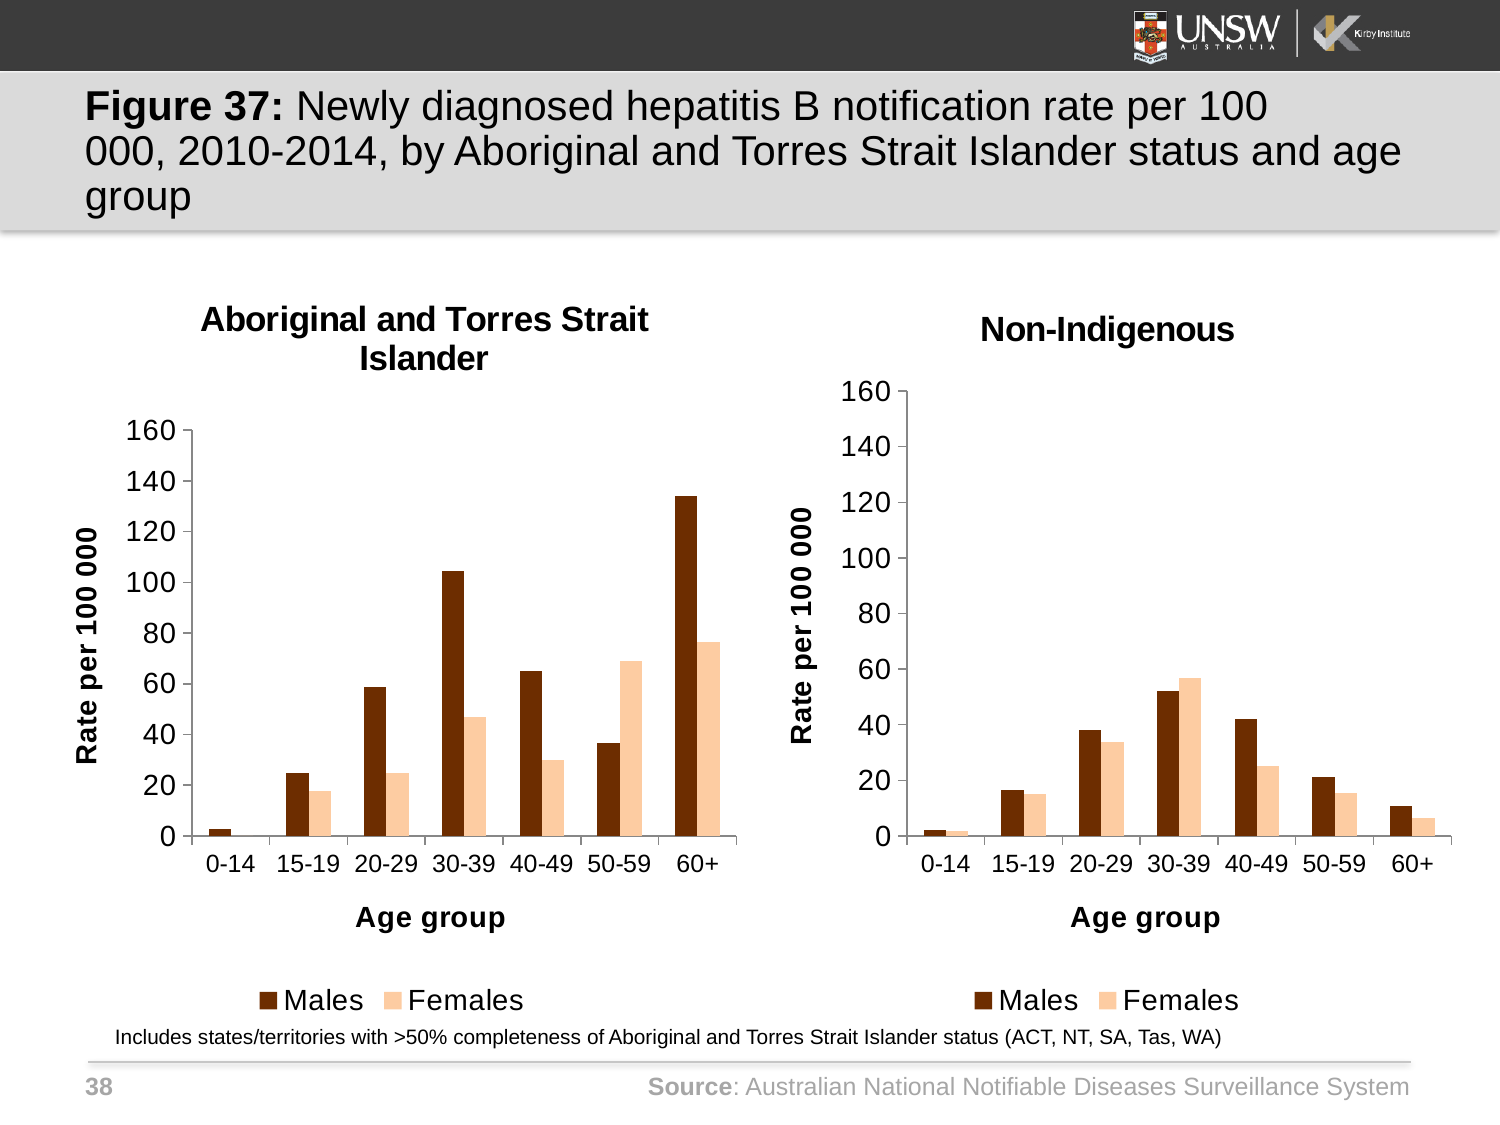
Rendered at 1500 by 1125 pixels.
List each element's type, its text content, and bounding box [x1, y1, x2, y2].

title Figure 37: Newly diagnosed hepatitis B notification rate per 100 000, 2010-2014, by Aboriginal and Torres Strait Islander status and age group [85, 84, 1412, 216]
slide_number 38 [85, 1070, 195, 1112]
list Source: Australian National Notifiable Diseases Surveillance System [262, 1070, 1412, 1112]
picture [0, 0, 1500, 71]
chart [34, 276, 1466, 1024]
text_box Includes states/territories with >50% completeness of Aboriginal and Torres Strait Islander status (ACT, NT, SA, Tas, WA) [100, 1032, 1424, 1057]
